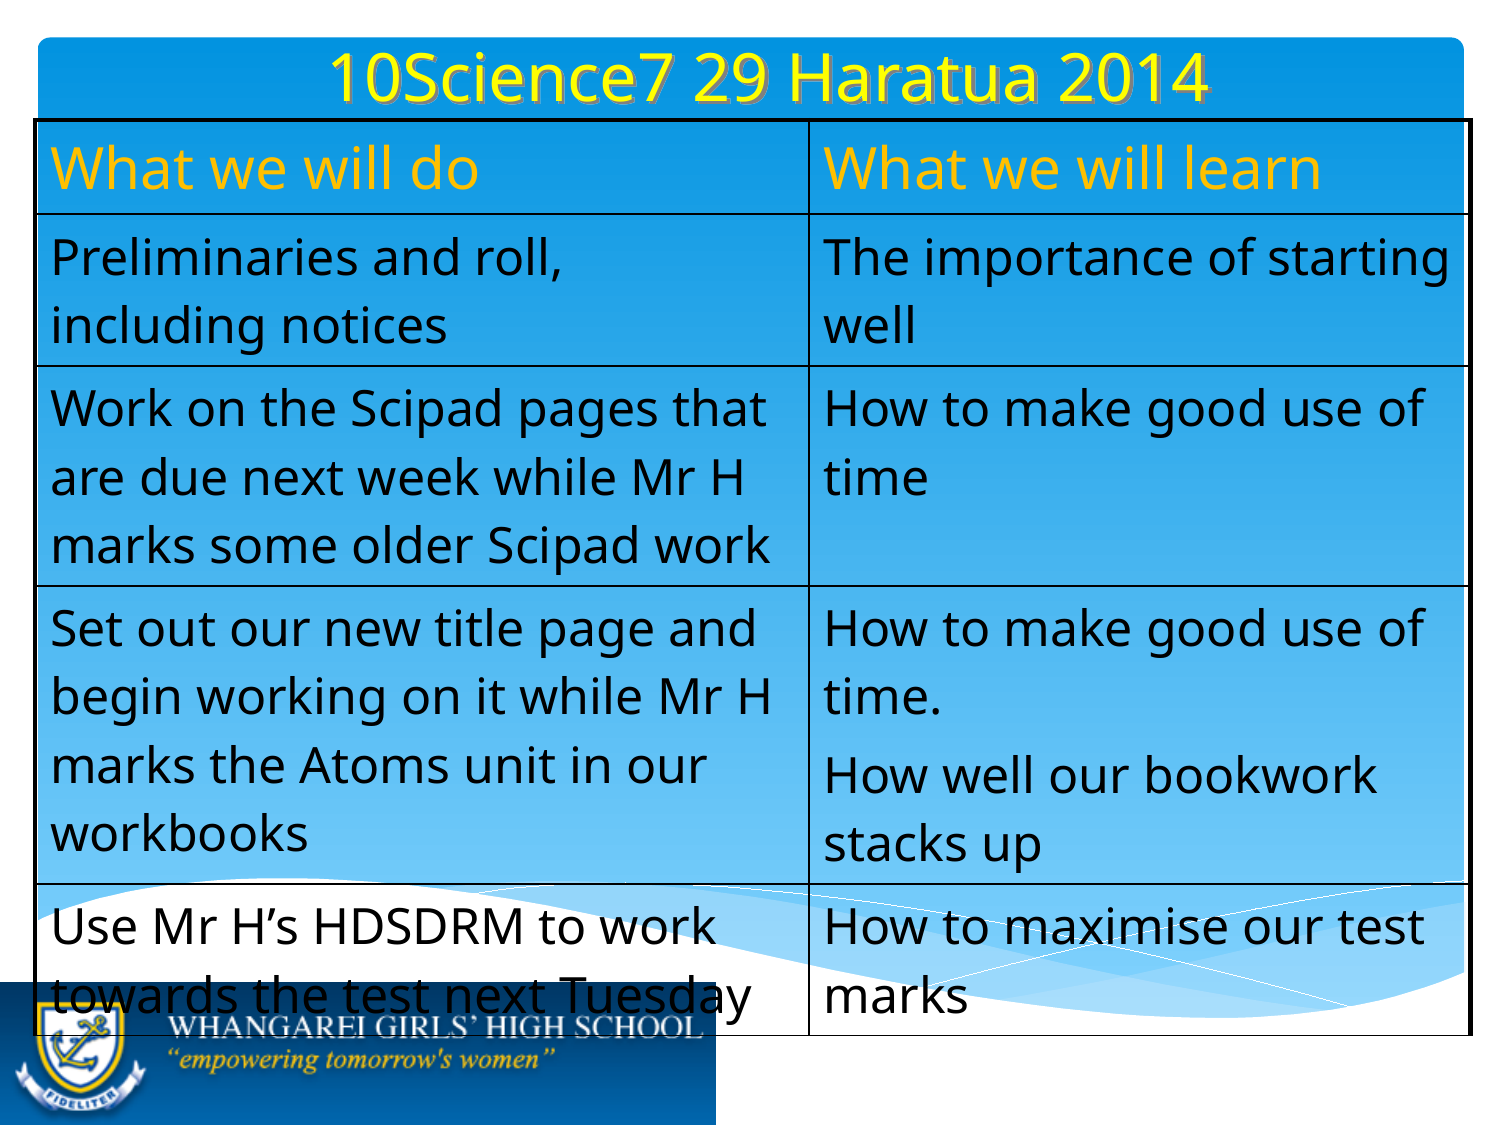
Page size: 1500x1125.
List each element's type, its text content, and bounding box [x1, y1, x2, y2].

table_header What we will learn [810, 122, 1468, 213]
table_cell How to make good use of time. How well our bookwork stacks up [810, 587, 1468, 883]
picture [0, 982, 716, 1125]
table_header What we will do [37, 122, 808, 213]
text_box 10Science7 29 Haratua 2014 [162, 24, 1375, 118]
table_cell Use Mr H’s HDSDRM to work towards the test next Tuesday [37, 885, 808, 1035]
table_cell Work on the Scipad pages that are due next week while Mr H marks some older Scipad work [37, 367, 808, 585]
table_cell Set out our new title page and begin working on it while Mr H marks the Atoms unit in our workbooks [37, 587, 808, 883]
table_cell How to make good use of time [810, 367, 1468, 585]
table_cell The importance of starting well [810, 215, 1468, 365]
table_cell Preliminaries and roll, including notices [37, 215, 808, 365]
table_cell How to maximise our test marks [810, 885, 1468, 1035]
